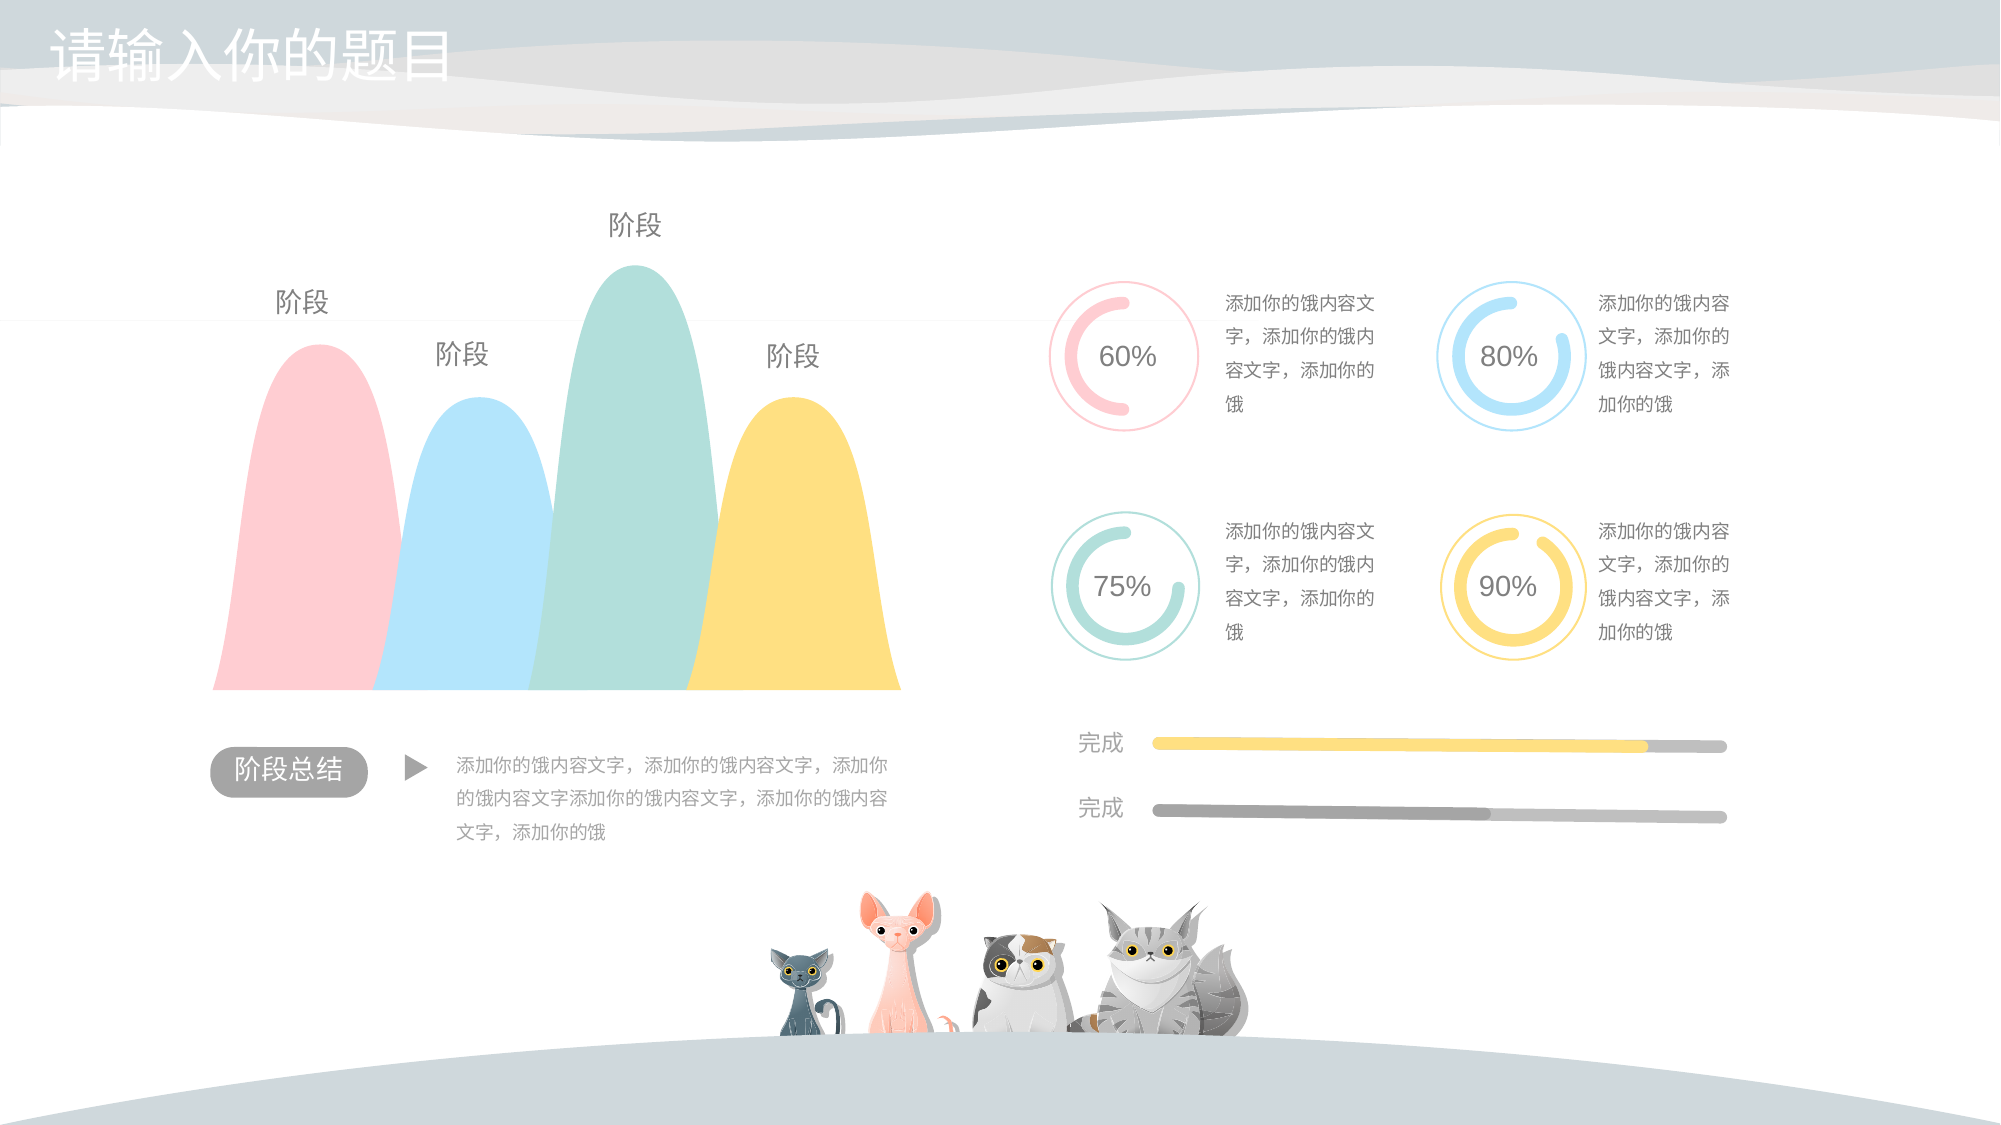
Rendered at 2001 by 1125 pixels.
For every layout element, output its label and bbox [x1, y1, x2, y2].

text_box [1049, 272, 1401, 431]
text_box [684, 396, 903, 692]
text_box [210, 734, 915, 852]
text_box [1063, 721, 1721, 829]
text_box [1440, 500, 1763, 660]
text_box [526, 380, 719, 692]
text_box [211, 380, 402, 692]
text_box [260, 201, 837, 380]
text_box [1051, 500, 1401, 660]
text_box [1437, 272, 1763, 431]
text_box [370, 396, 553, 692]
